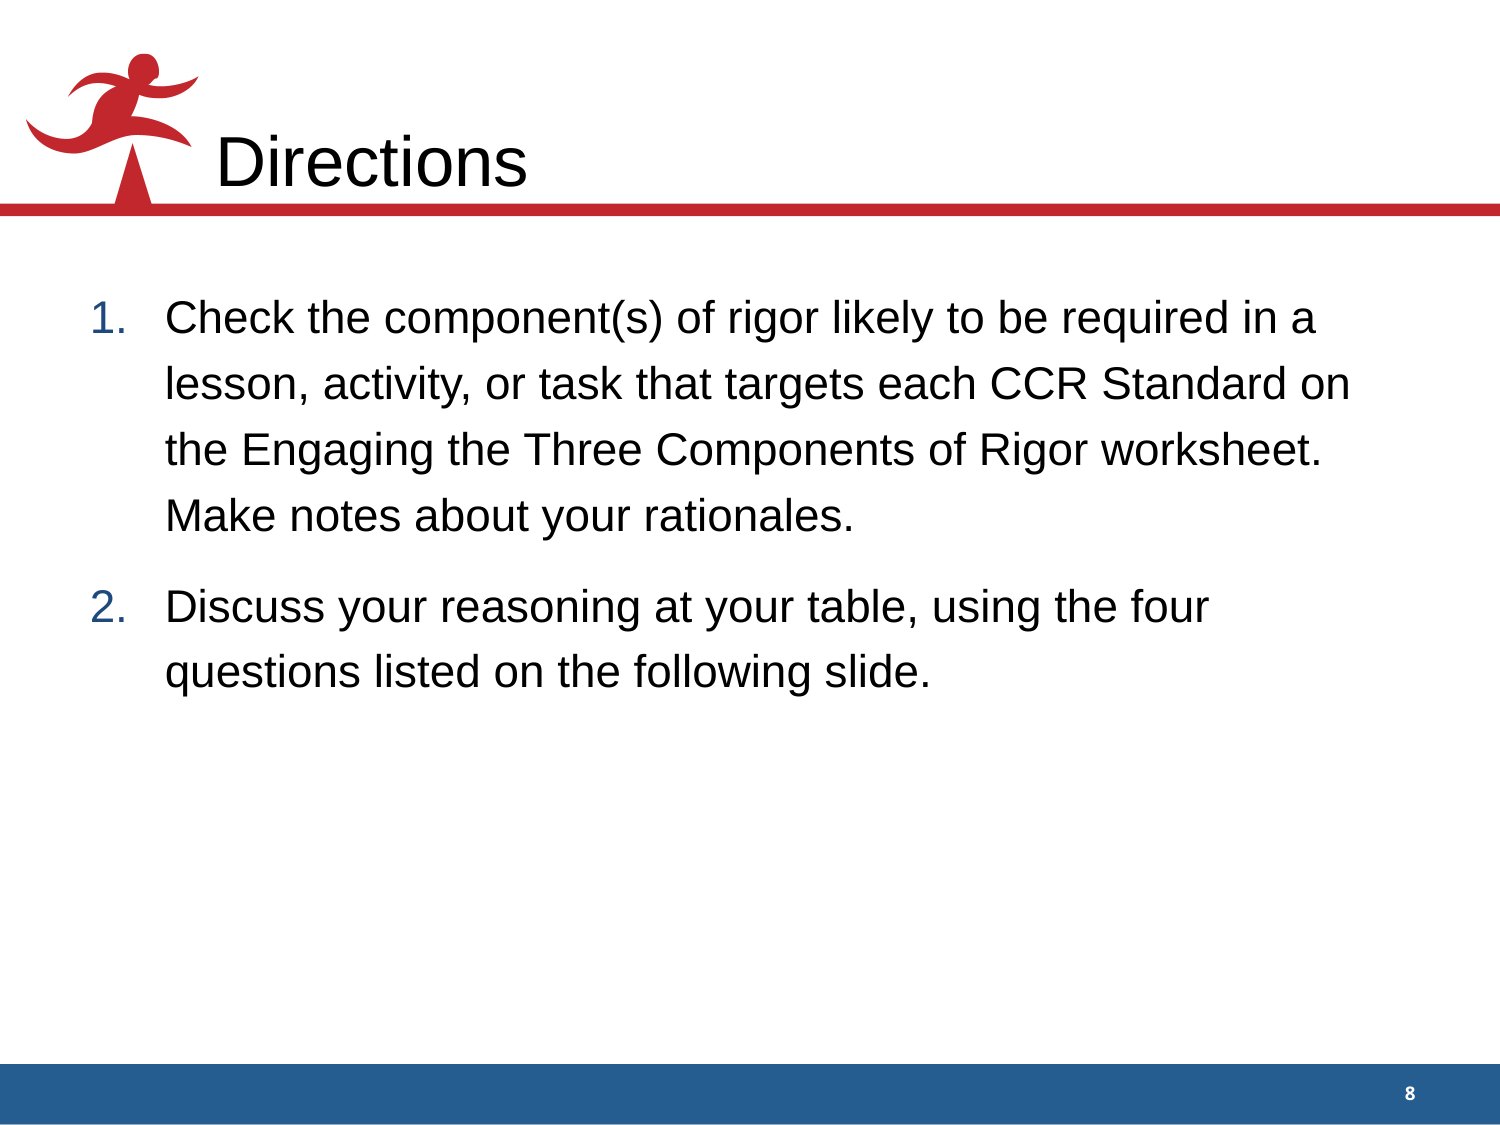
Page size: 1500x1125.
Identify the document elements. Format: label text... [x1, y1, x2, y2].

picture [0, 0, 1500, 1125]
list Check the component(s) of rigor likely to be required in a lesson, activity, or task that targets each CCR Standard on the Engaging the Three Components of Rigor worksheet. Make notes about your rationales. Discuss your reasoning at your table, using the four questions listed on the following slide. [75, 269, 1425, 941]
title Directions [200, 17, 1500, 209]
